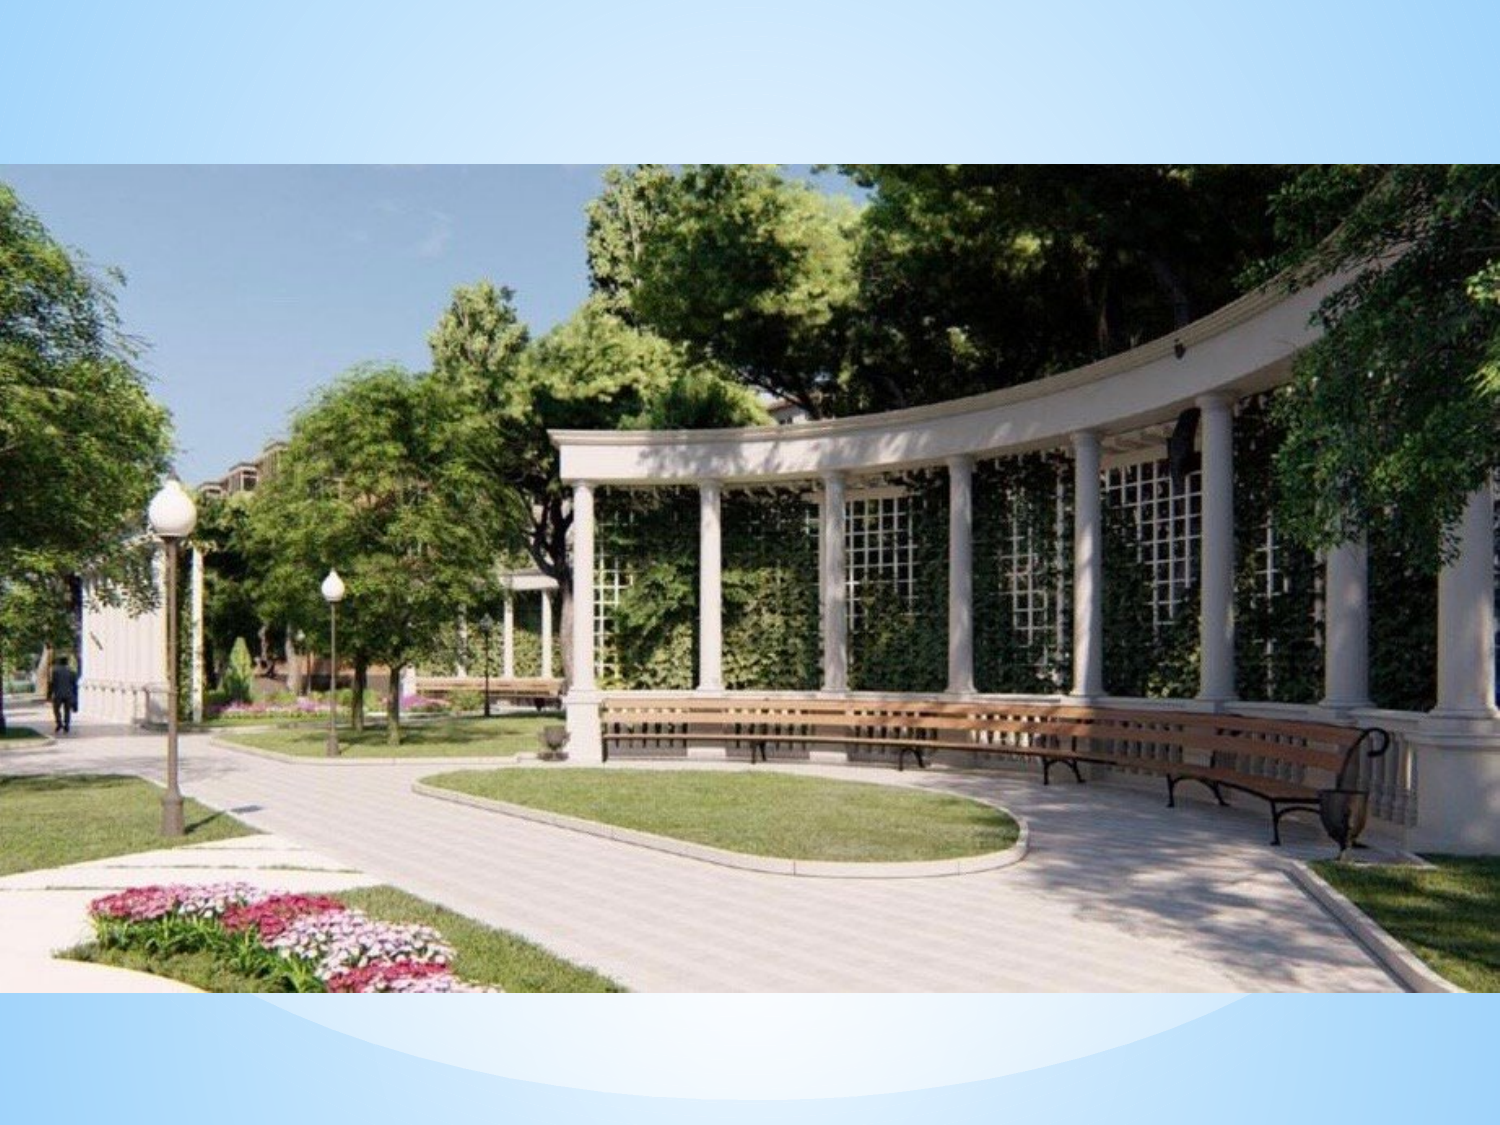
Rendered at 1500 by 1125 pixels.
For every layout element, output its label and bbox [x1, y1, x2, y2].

picture [0, 164, 1500, 994]
